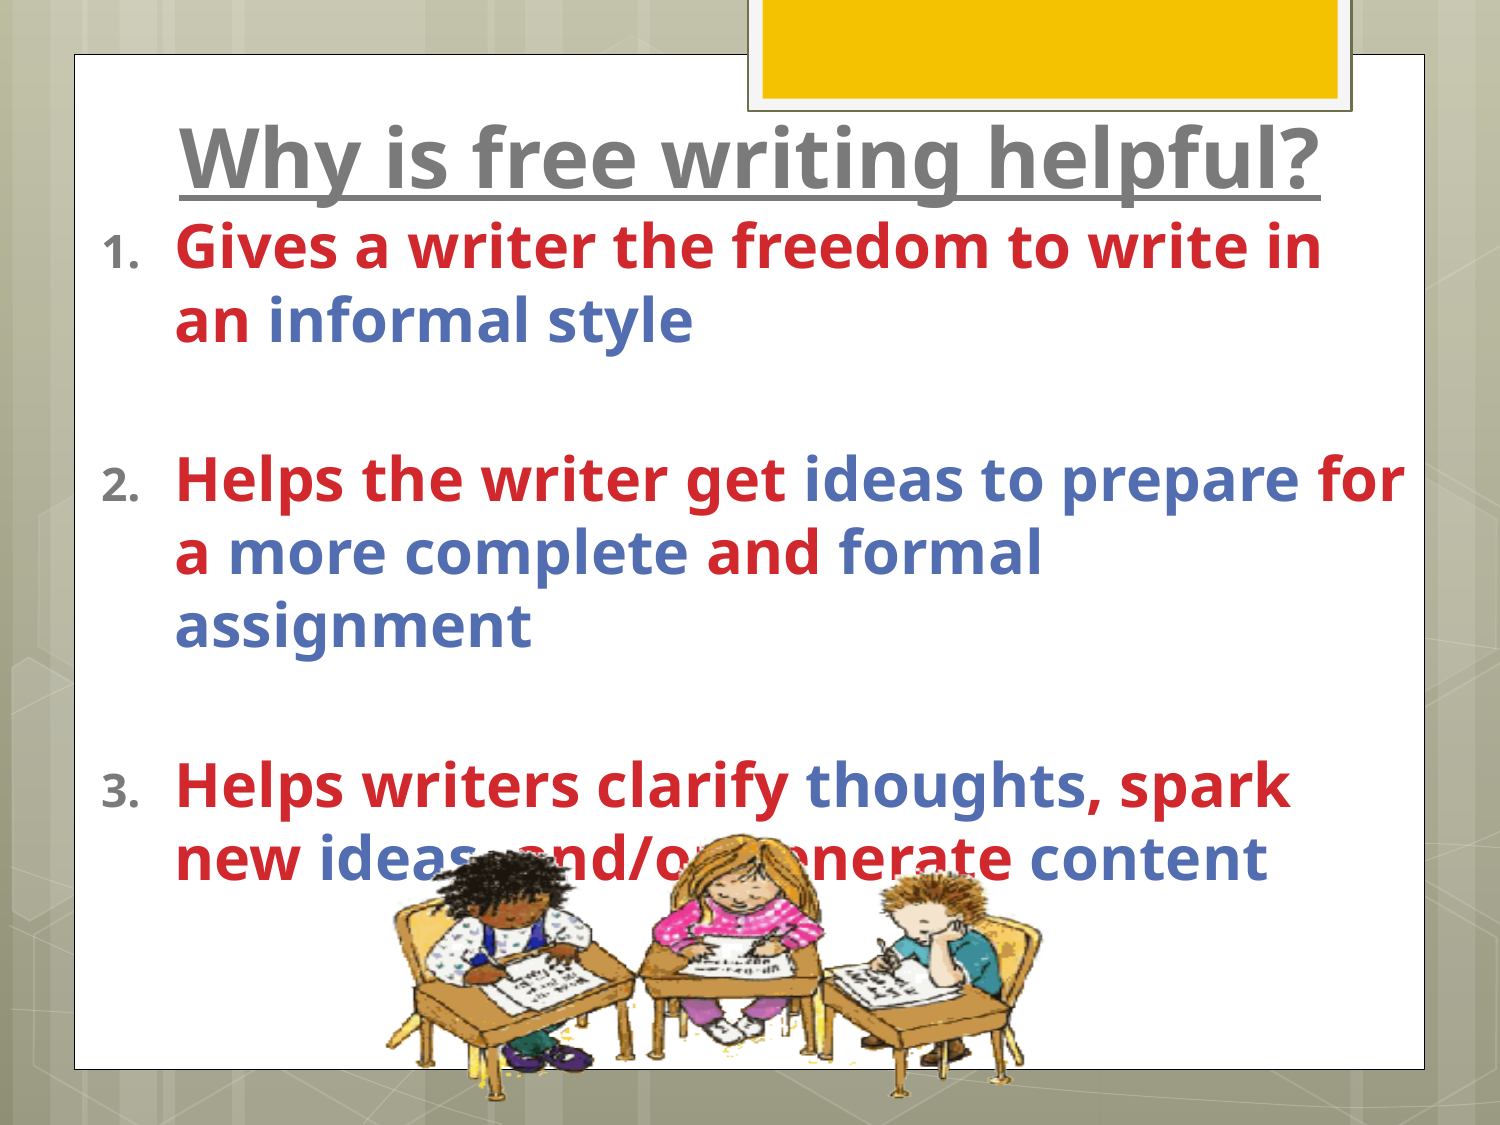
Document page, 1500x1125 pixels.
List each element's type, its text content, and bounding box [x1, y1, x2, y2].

title Why is free writing helpful? [75, 24, 1425, 200]
list Gives a writer the freedom to write in an informal style Helps the writer get ideas to prepare for a more complete and formal assignment Helps writers clarify thoughts, spark new ideas, and/or generate content [75, 200, 1425, 907]
picture [374, 832, 1051, 1108]
